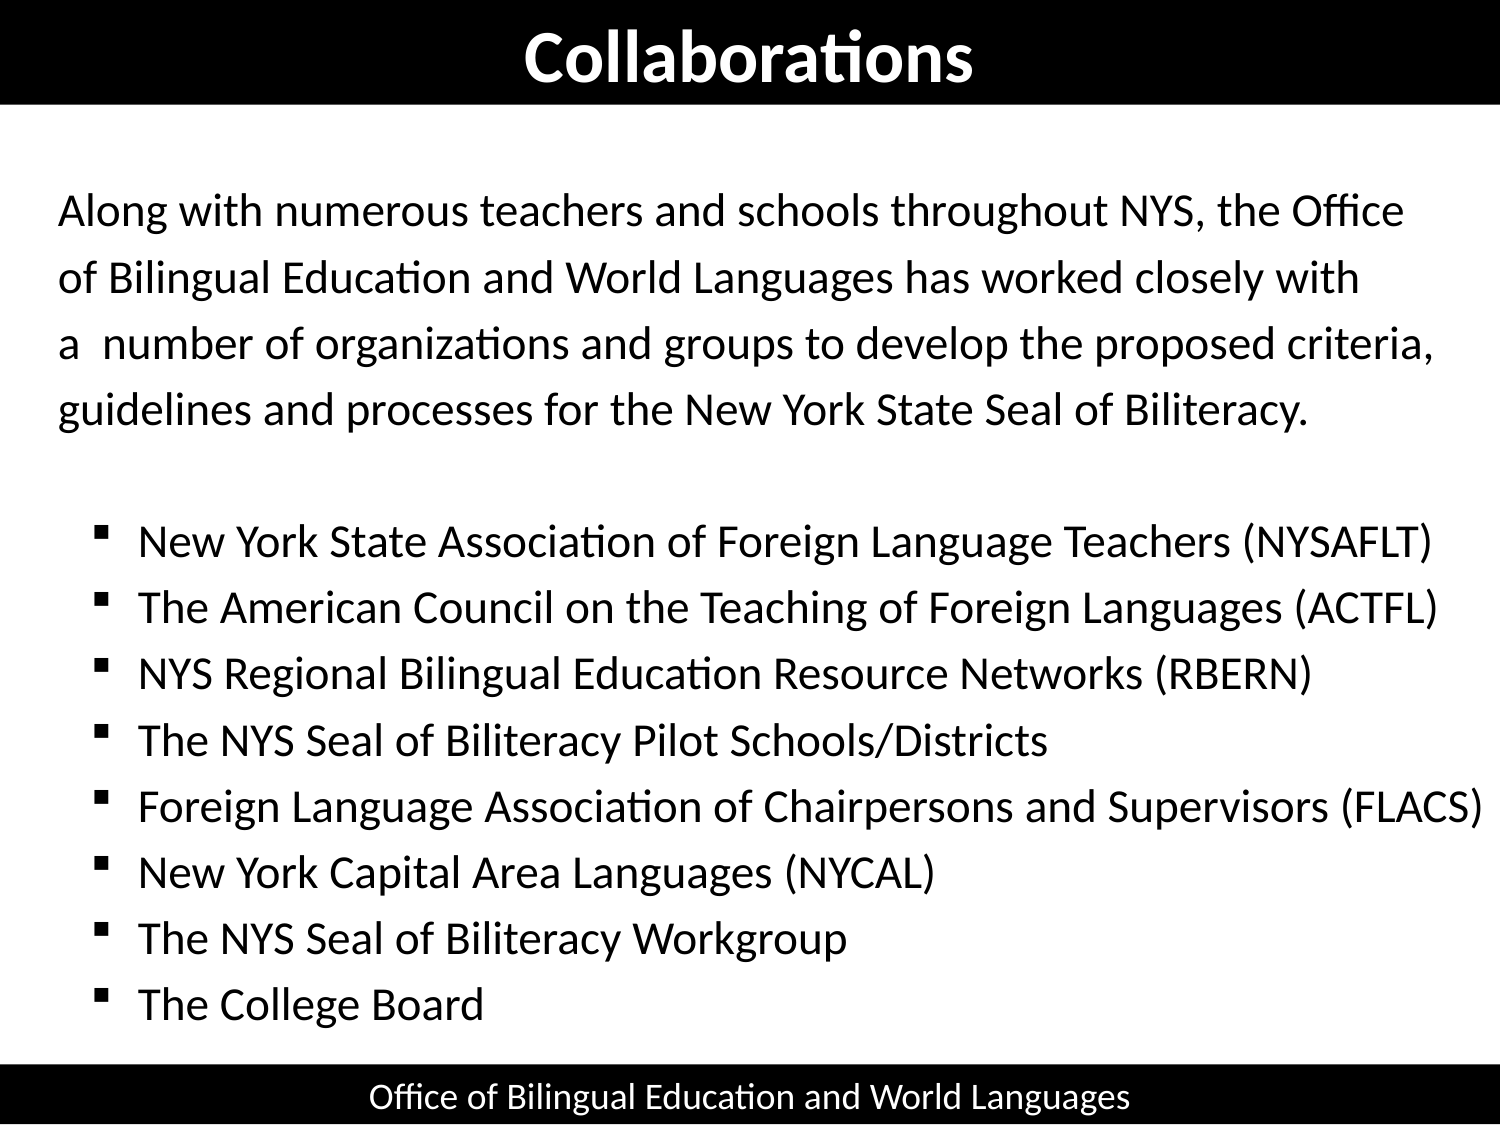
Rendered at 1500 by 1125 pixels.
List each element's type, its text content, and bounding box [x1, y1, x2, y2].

text_box Office of Bilingual Education and World Languages [0, 1064, 1500, 1125]
text_box Collaborations [0, 0, 1500, 105]
list Along with numerous teachers and schools throughout NYS, the Office of Bilingual Education and World Languages has worked closely with a number of organizations and groups to develop the proposed criteria, guidelines and processes for the New York State Seal of Biliteracy. New York State Association of Foreign Language Teachers (NYSAFLT) The American Council on the Teaching of Foreign Languages (ACTFL) NYS Regional Bilingual Education Resource Networks (RBERN) The NYS Seal of Biliteracy Pilot Schools/Districts Foreign Language Association of Chairpersons and Supervisors (FLACS) New York Capital Area Languages (NYCAL) The NYS Seal of Biliteracy Workgroup The College Board [0, 106, 1500, 1064]
